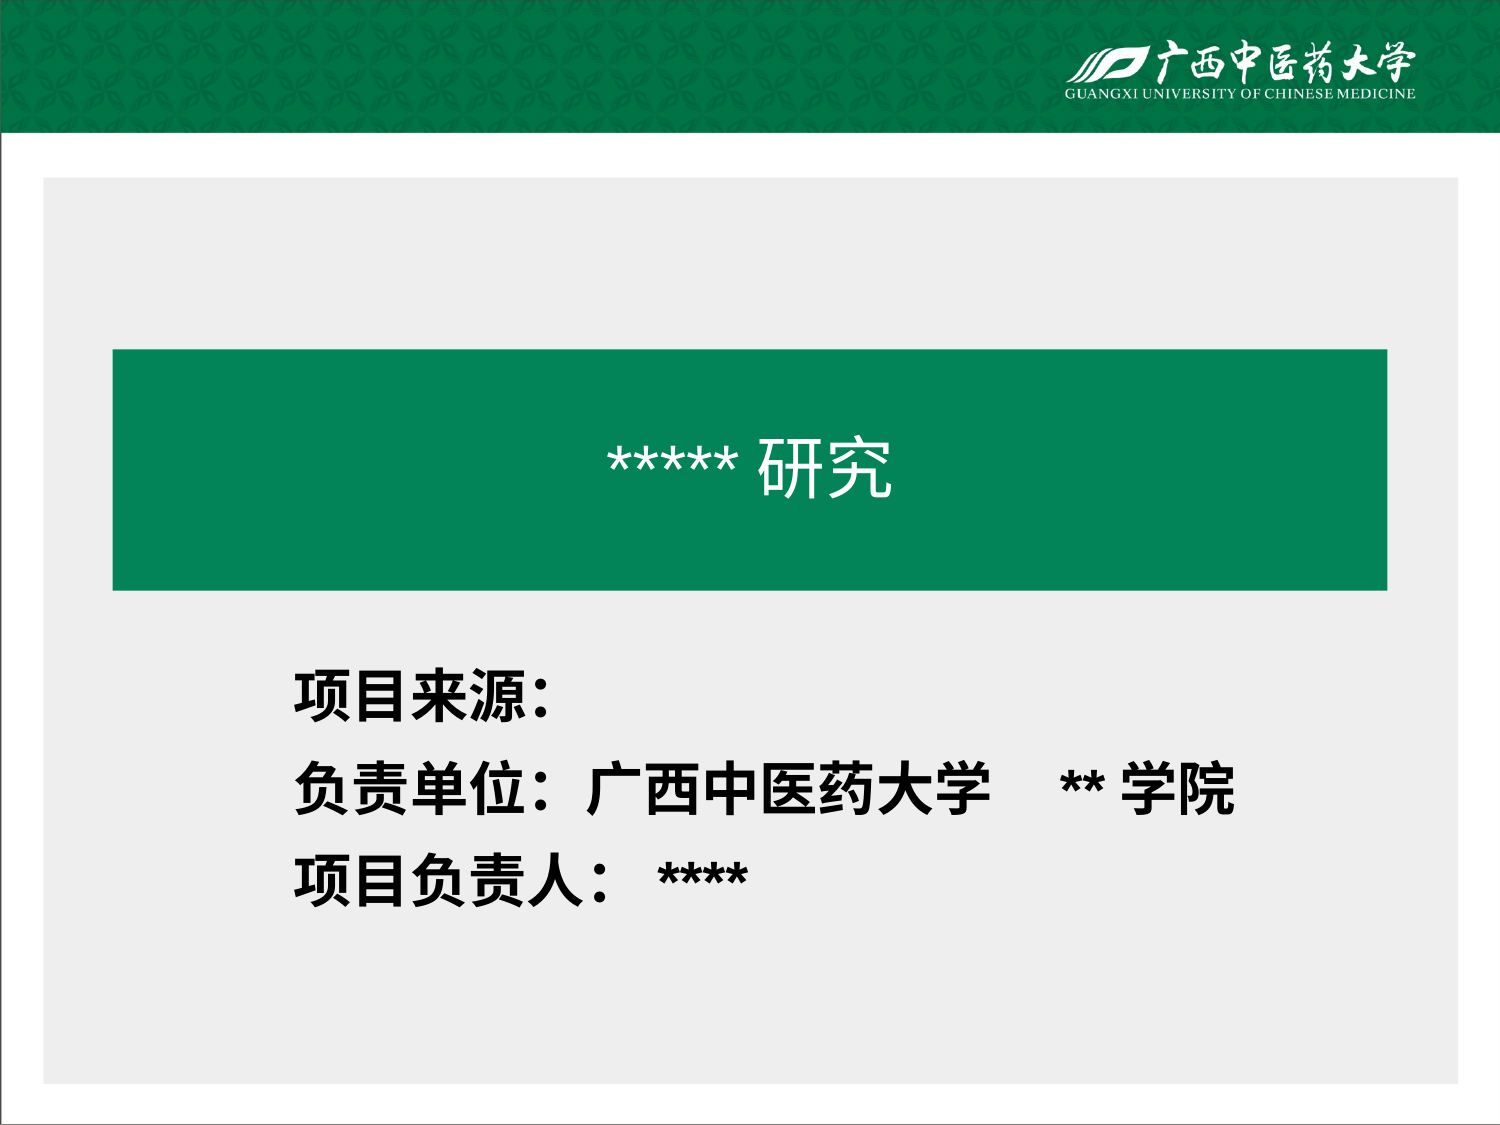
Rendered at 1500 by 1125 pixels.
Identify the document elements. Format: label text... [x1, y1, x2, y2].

picture [0, 0, 1500, 1125]
title *****研究 [112, 349, 1388, 591]
subtitle 项目来源： 负责单位：广西中医药大学 **学院 项目负责人：**** [224, 637, 1276, 926]
